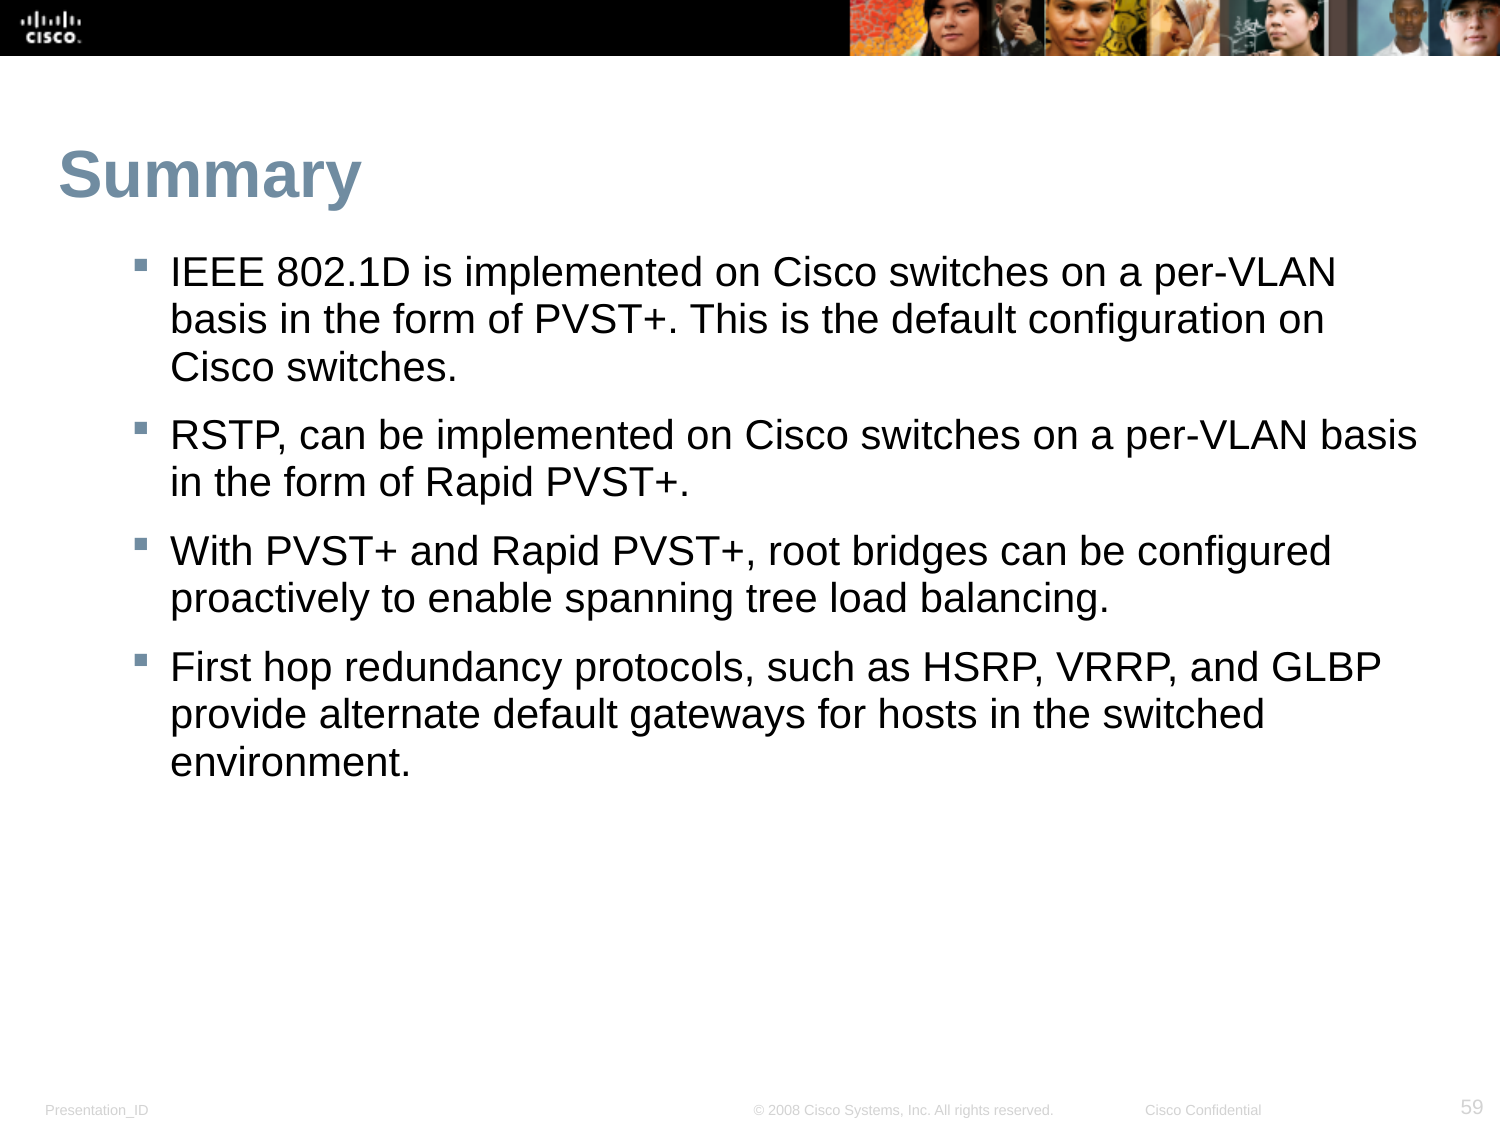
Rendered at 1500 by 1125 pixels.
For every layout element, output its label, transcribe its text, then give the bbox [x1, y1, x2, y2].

list IEEE 802.1D is implemented on Cisco switches on a per-VLAN basis in the form of PVST+. This is the default configuration on Cisco switches. RSTP, can be implemented on Cisco switches on a per-VLAN basis in the form of Rapid PVST+. With PVST+ and Rapid PVST+, root bridges can be configured proactively to enable spanning tree load balancing. First hop redundancy protocols, such as HSRP, VRRP, and GLBP provide alternate default gateways for hosts in the switched environment. [117, 241, 1453, 970]
title Summary [44, 80, 1382, 219]
picture [0, 0, 1500, 56]
